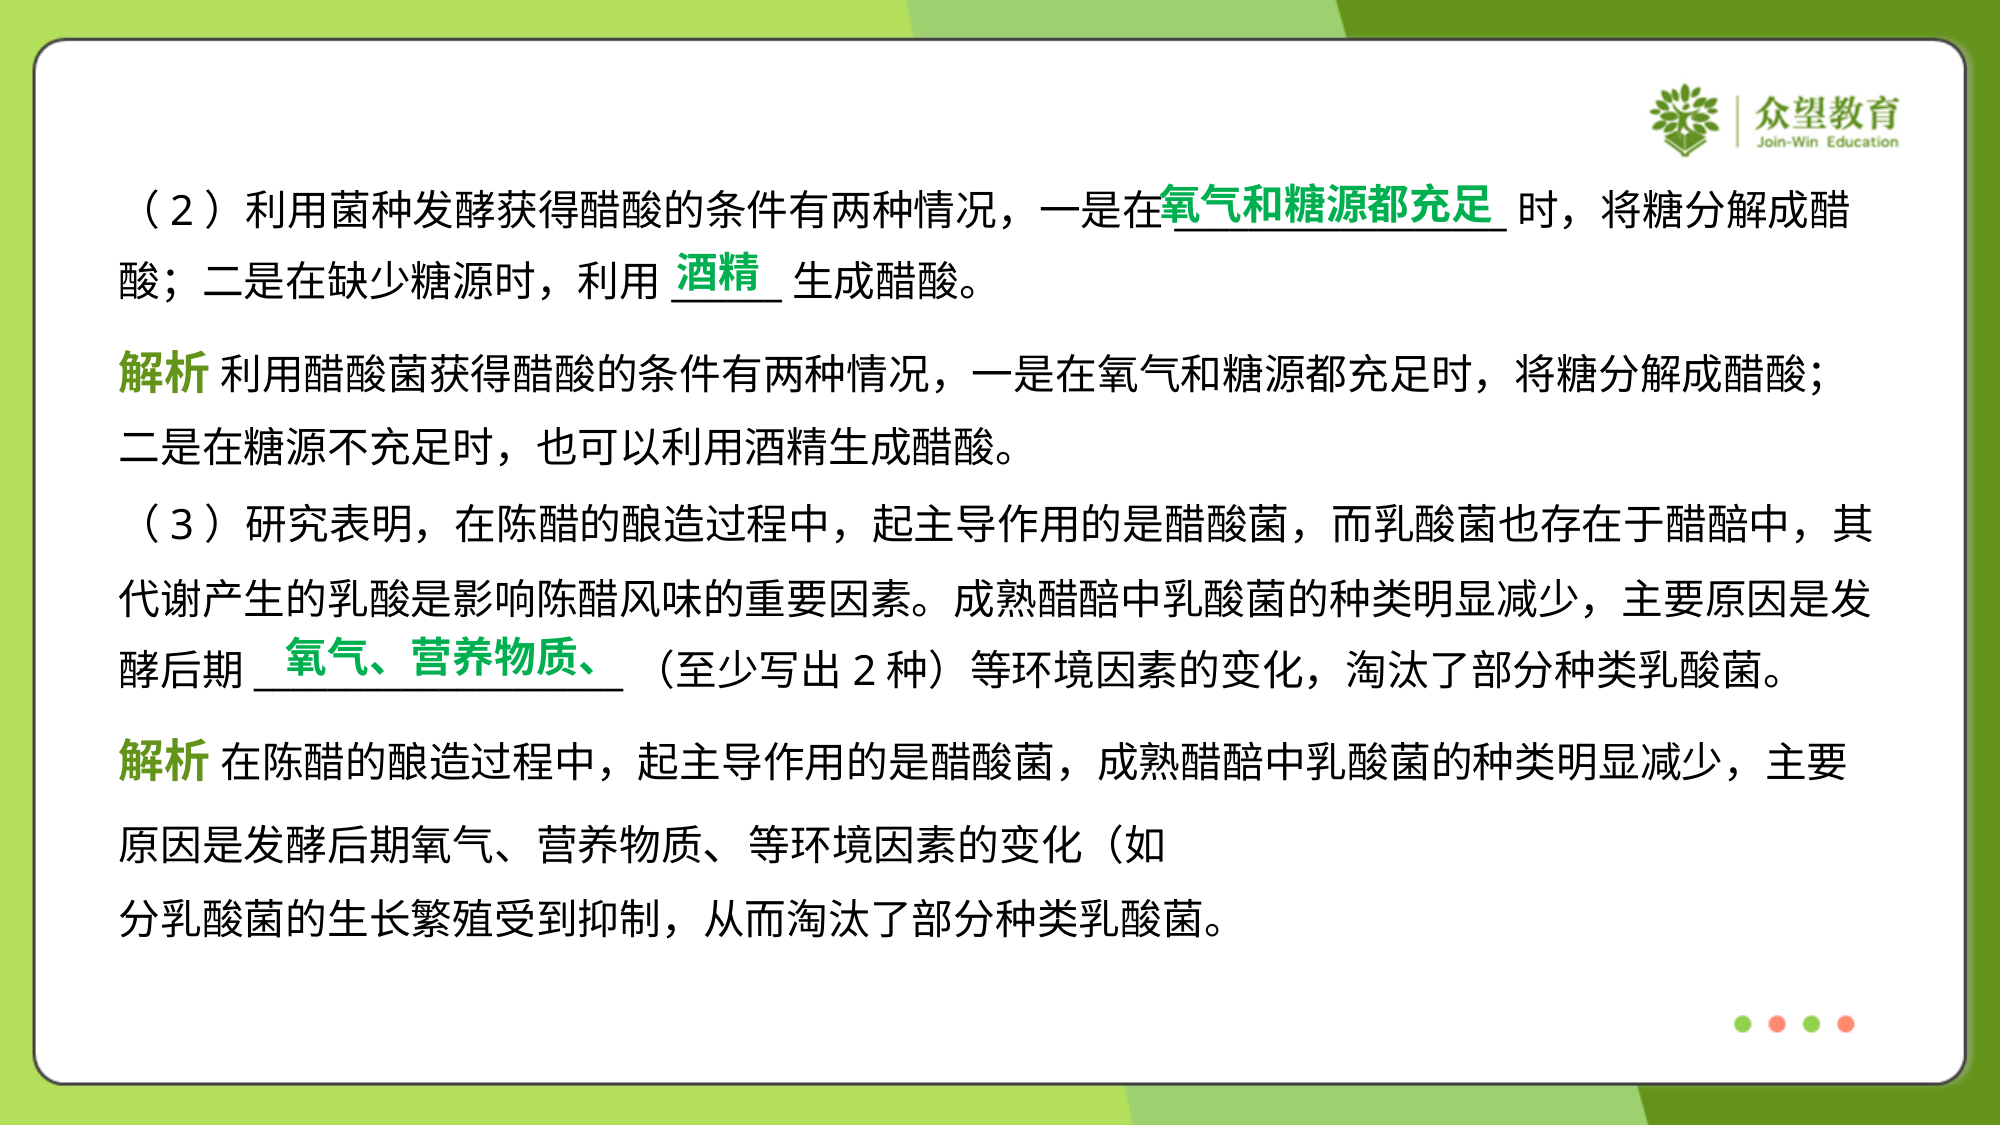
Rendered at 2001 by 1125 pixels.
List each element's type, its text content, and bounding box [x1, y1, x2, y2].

text_box 氧气和糖源都充足 [1144, 152, 1508, 220]
picture [0, 0, 2000, 1125]
text_box （2）利用菌种发酵获得醋酸的条件有两种情况，一是在__________________时，将糖分解成醋 酸；二是在缺少糖源时，利用______生成醋酸。 [118, 158, 1883, 298]
text_box 解析 利用醋酸菌获得醋酸的条件有两种情况，一是在氧气和糖源都充足时，将糖分解成醋酸； 二是在糖源不充足时，也可以利用酒精生成醋酸。 [118, 314, 1883, 464]
text_box （3）研究表明，在陈醋的酿造过程中，起主导作用的是醋酸菌，而乳酸菌也存在于醋醅中，其 代谢产生的乳酸是影响陈醋风味的重要因素。成熟醋醅中乳酸菌的种类明显减少，主要原因是发 酵后期____________________（至少写出2种）等环境因素的变化，淘汰了部分种类乳酸菌。 [118, 472, 1883, 687]
text_box 酒精 [661, 224, 776, 289]
